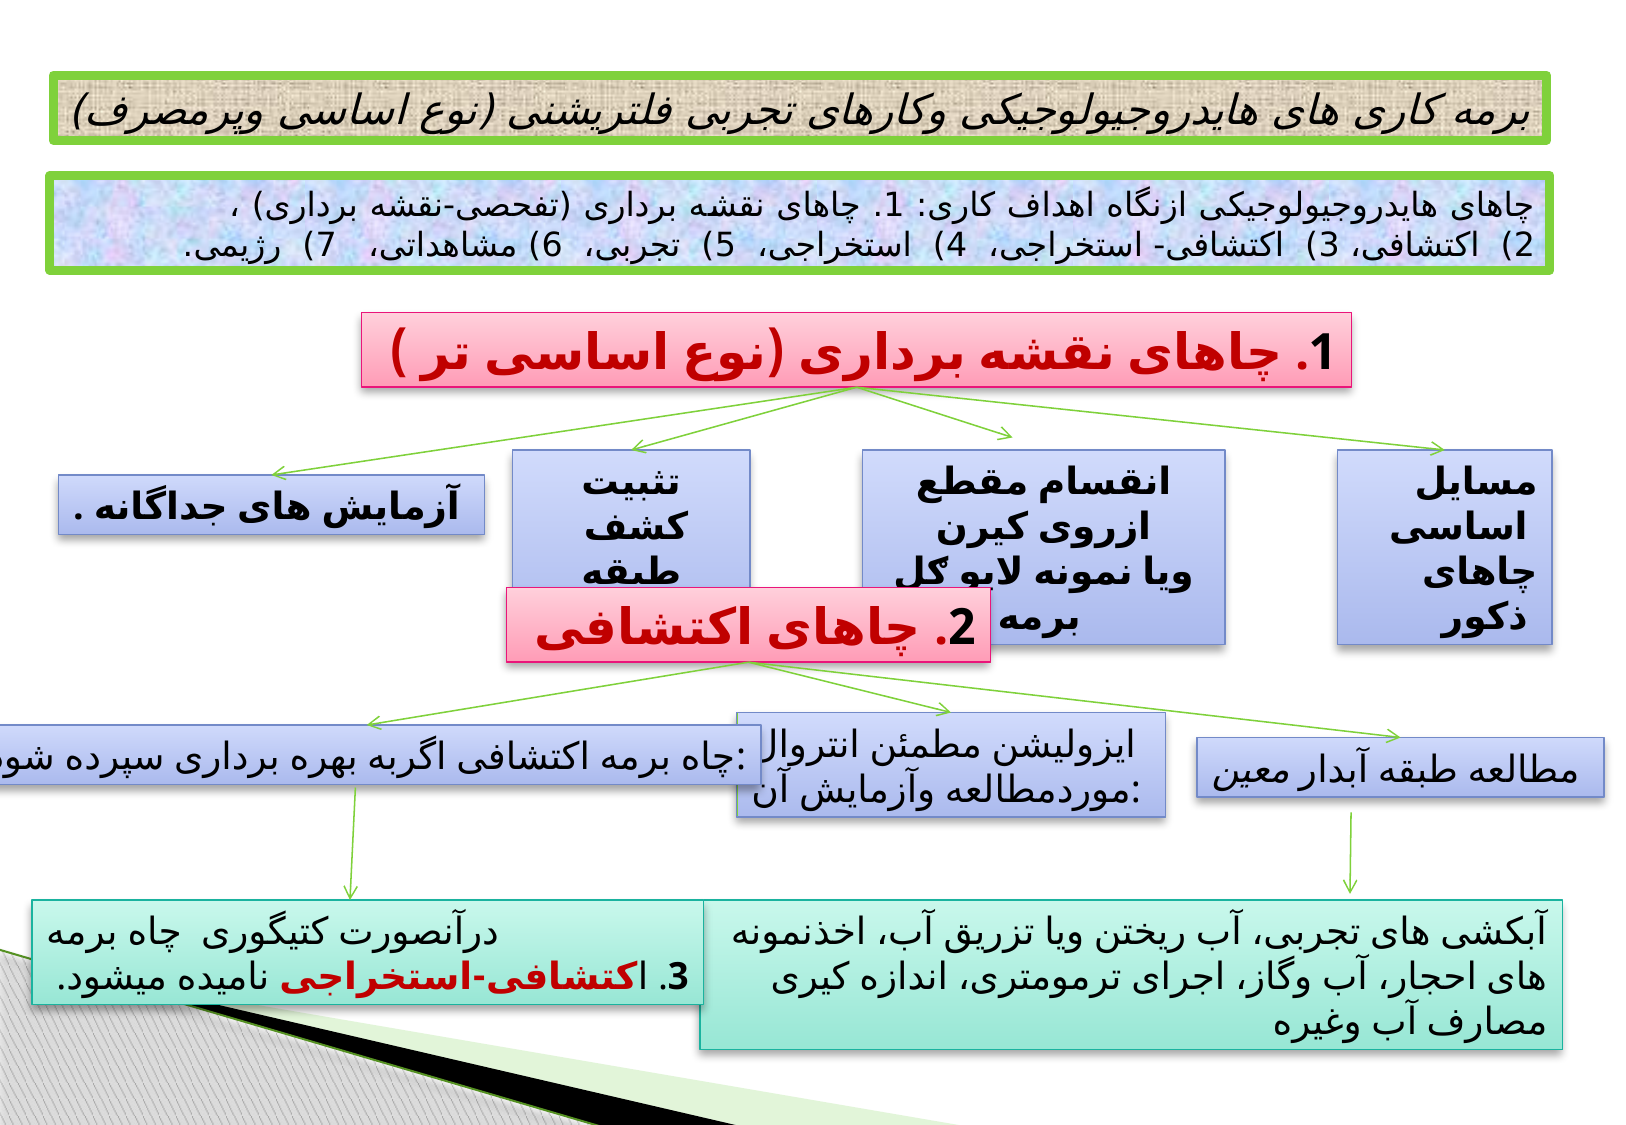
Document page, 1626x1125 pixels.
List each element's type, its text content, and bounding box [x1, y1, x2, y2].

text_box چاهای هایدروجیولوجیکی ازنگاه اهداف کاری: 1. چاهای نقشه برداری (تفحصی-نقشه برداری) ، 2) اکتشافی، 3) اکتشافی- استخراجی، 4) استخراجی، 5) تجربی، 6) مشاهداتی، 7) رژیمی. [45, 171, 1554, 275]
text_box برمه کاری های هایدروجیولوجیکی وکارهای تجربی فلتریشنی (نوع اساسی وپرمصرف) [49, 71, 1551, 145]
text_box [864, 387, 1446, 451]
text_box آبکشی های تجربی، آب ریختن ویا تزریق آب، اخذنمونه های احجار، آب وگاز، اجرای ترمومتری، اندازه کیری مصارف آب وغیره [699, 899, 1563, 1050]
text_box 2. چاهای اکتشافی [506, 587, 991, 662]
text_box 1. چاهای نقشه برداری (نوع اساسی تر ) [361, 312, 1352, 387]
text_box . آزمایش های جداگانه [58, 474, 485, 535]
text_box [271, 387, 857, 476]
text_box انقسام مقطع ازروی کیرن ویا نمونه لایو ګل برمه [862, 462, 1226, 645]
text_box چاه برمه اکتشافی اگربه بهره برداری سپرده شود: [0, 724, 762, 785]
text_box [748, 662, 1401, 738]
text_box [366, 662, 749, 726]
text_box تثبیت کشف طبقه آبدارنظربه [512, 487, 751, 587]
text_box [349, 787, 356, 901]
text_box درآنصورت کتیگوری چاه برمه 3. اکتشافی-استخراجی نامیده میشود. [31, 899, 704, 1005]
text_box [749, 662, 952, 713]
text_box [857, 387, 1013, 438]
text_box ایزولیشن مطمئن انتروال موردمطالعه وآزمایش آن: [736, 749, 1166, 818]
text_box مطالعه طبقه آبدار معین [1196, 737, 1605, 798]
text_box مسایل اساسی چاهای ذکور [1337, 449, 1553, 645]
